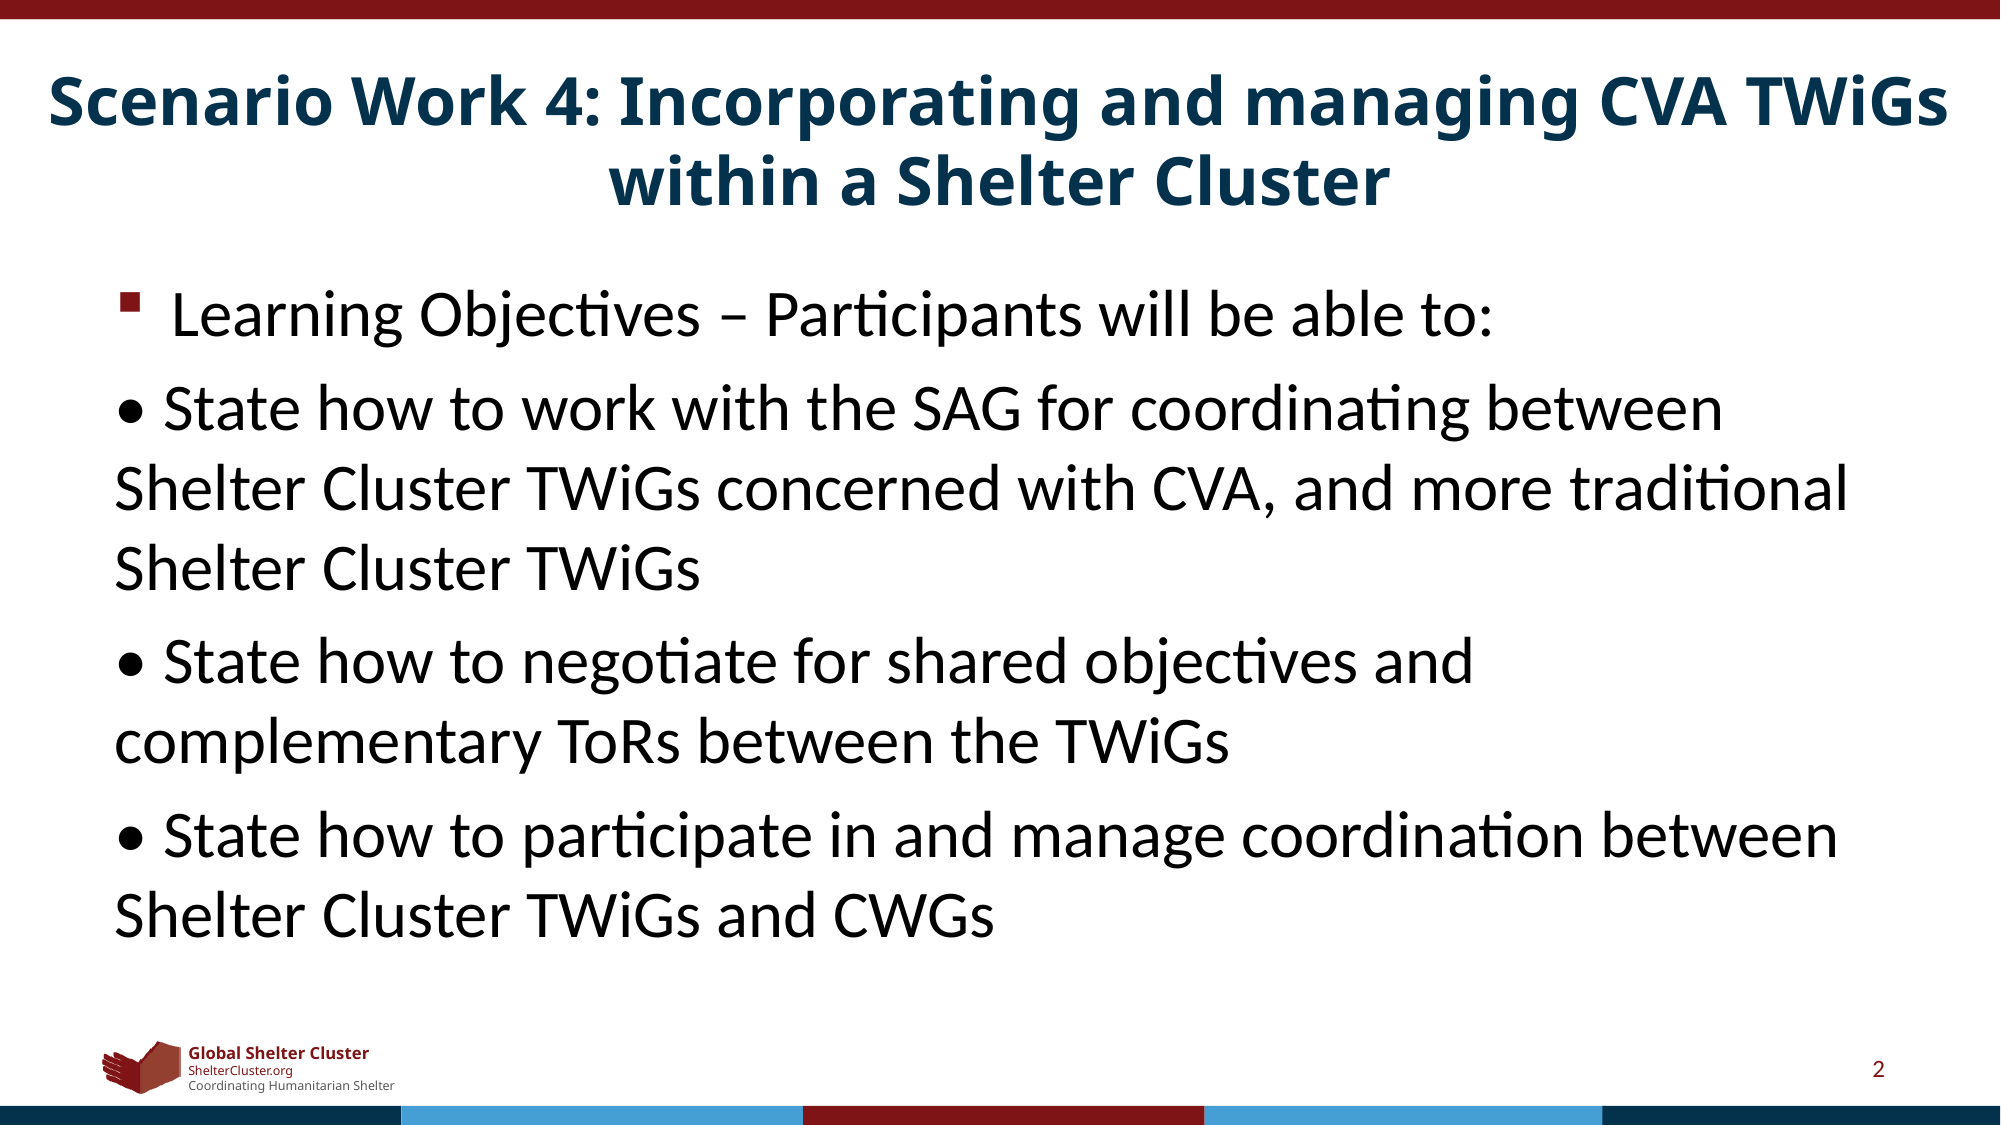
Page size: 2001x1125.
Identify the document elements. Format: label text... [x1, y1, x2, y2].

list Learning Objectives – Participants will be able to: • State how to work with the SAG for coordinating between Shelter Cluster TWiGs concerned with CVA, and more traditional Shelter Cluster TWiGs • State how to negotiate for shared objectives and complementary ToRs between the TWiGs • State how to participate in and manage coordination between Shelter Cluster TWiGs and CWGs [99, 262, 1900, 1005]
slide_number 2 [1433, 1037, 1900, 1098]
picture [102, 1041, 181, 1094]
title Scenario Work 4: Incorporating and managing CVA TWiGs within a Shelter Cluster [0, 45, 2000, 233]
